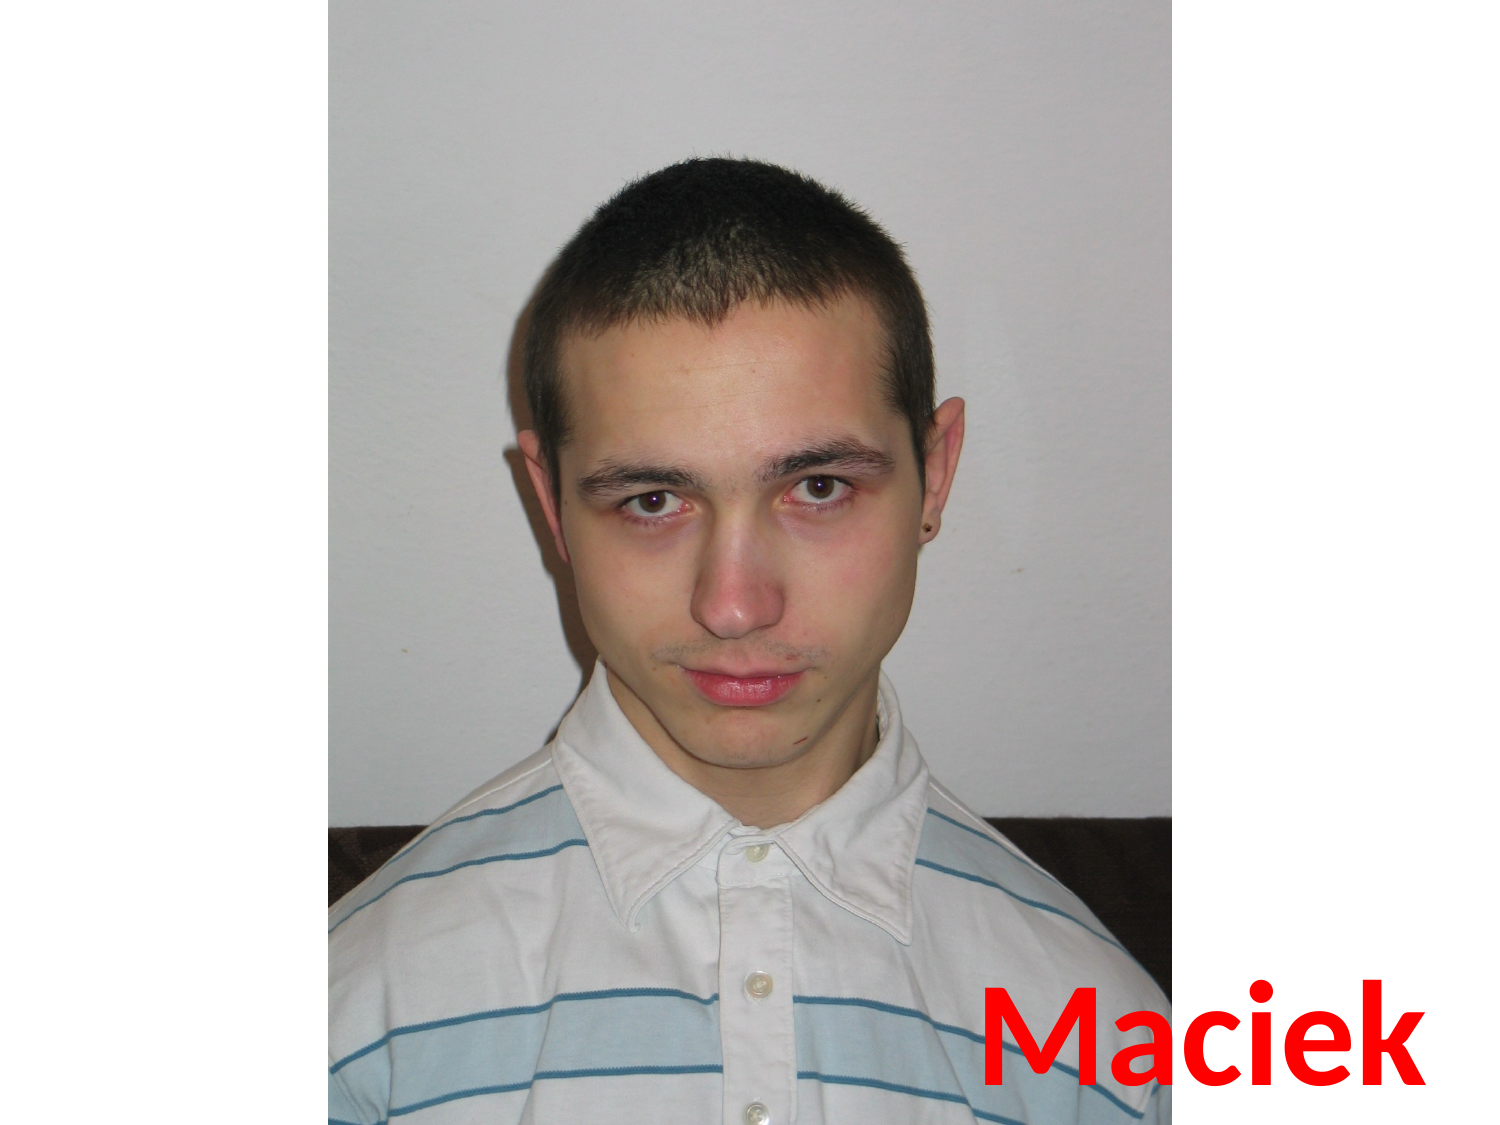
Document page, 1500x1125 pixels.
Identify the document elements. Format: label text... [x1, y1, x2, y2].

picture [327, 0, 1173, 1125]
text_box Maciek [1176, 928, 1500, 1123]
